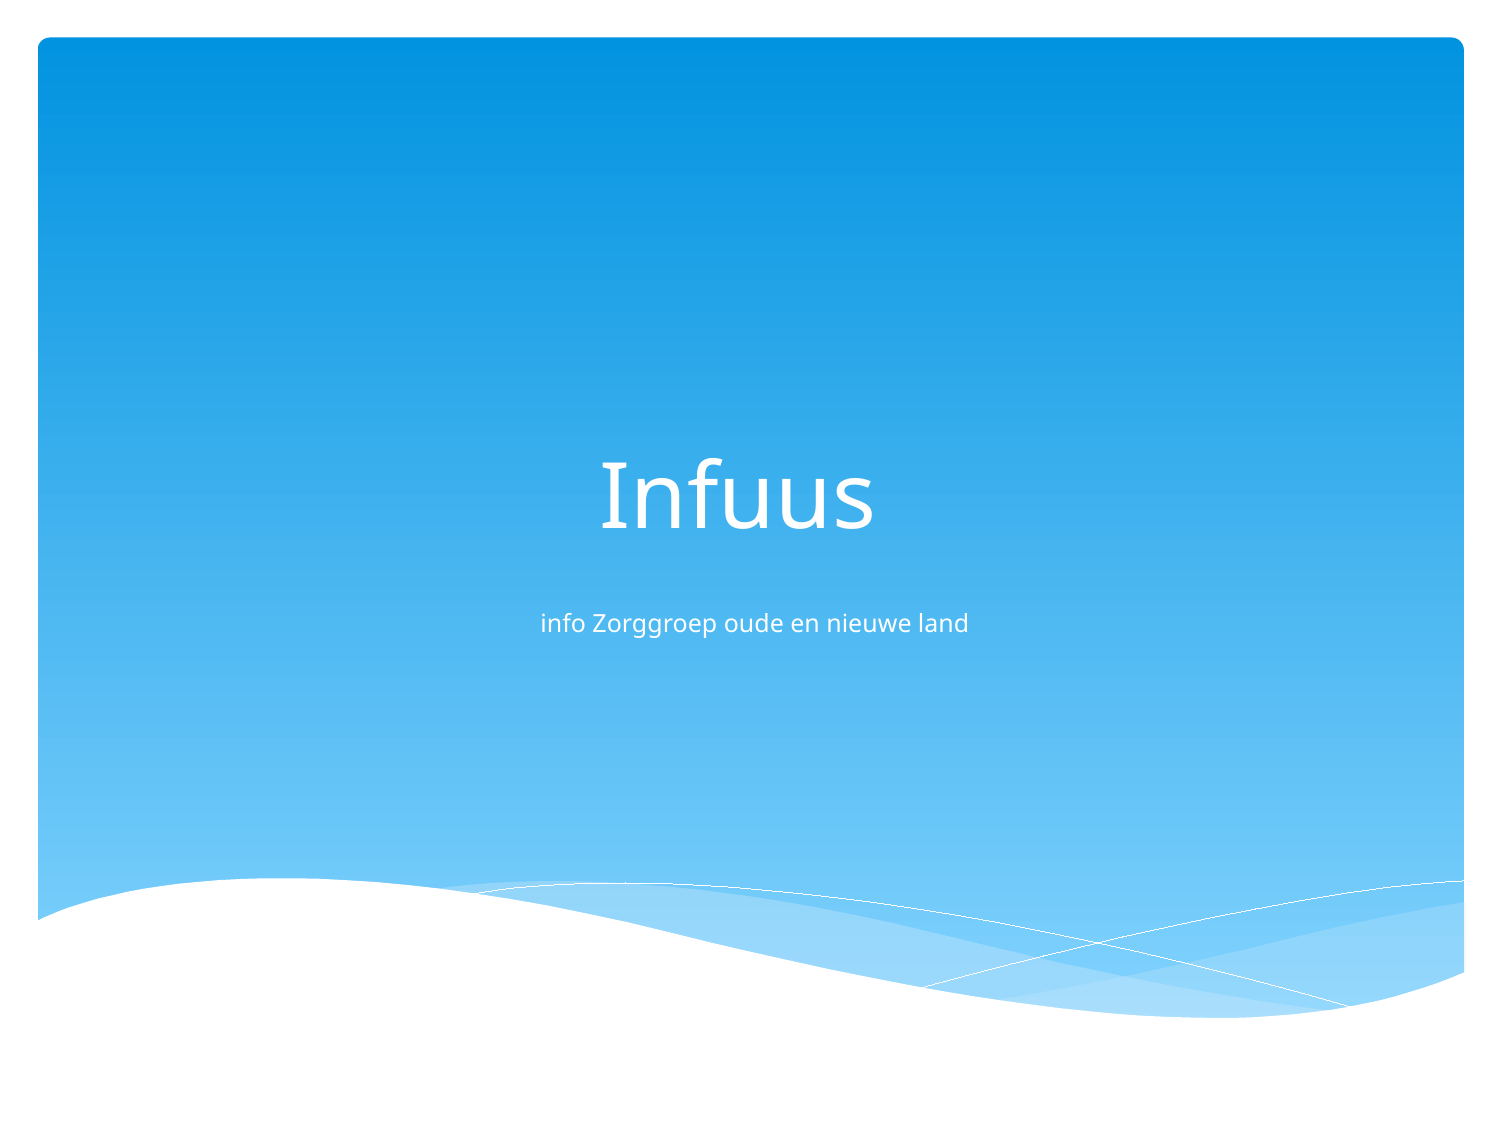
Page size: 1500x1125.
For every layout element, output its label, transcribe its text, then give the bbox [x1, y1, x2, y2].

title Infuus [112, 262, 1388, 555]
subtitle info Zorggroep oude en nieuwe land [225, 583, 1275, 825]
